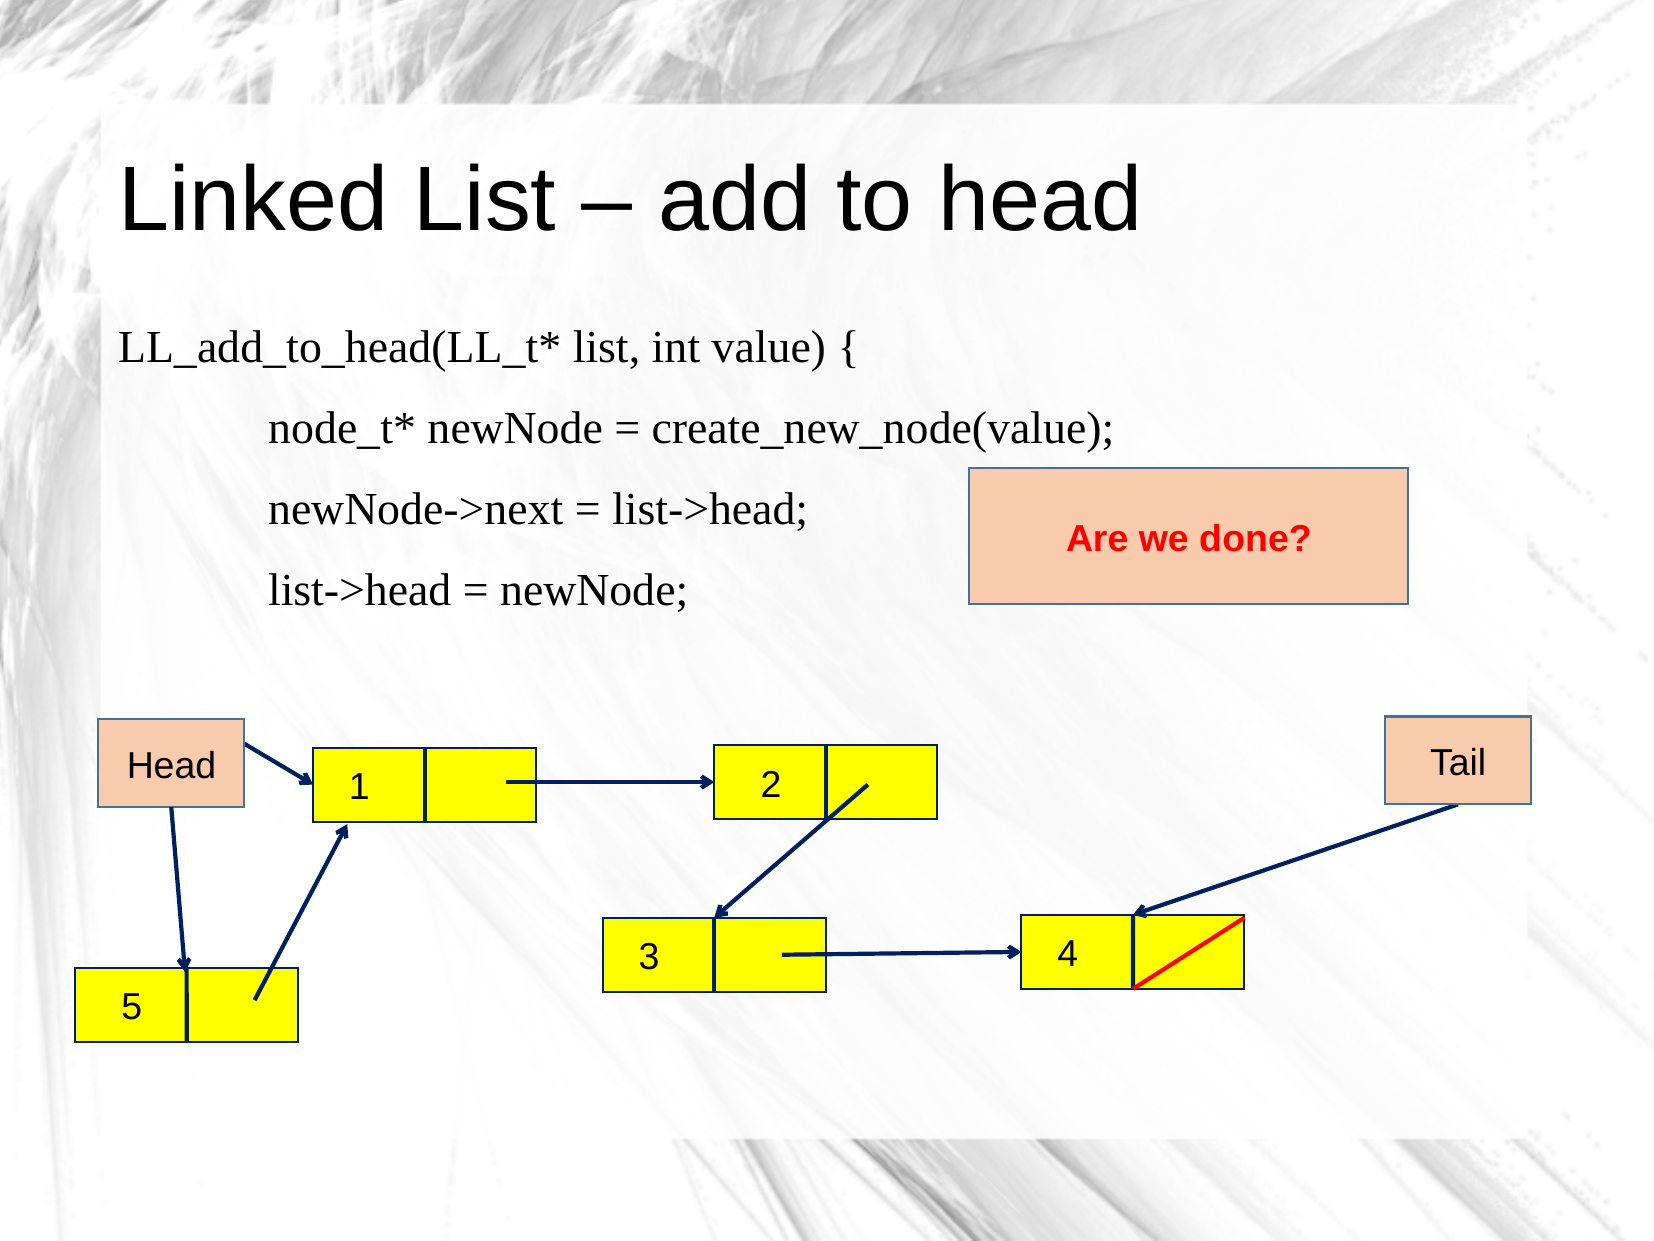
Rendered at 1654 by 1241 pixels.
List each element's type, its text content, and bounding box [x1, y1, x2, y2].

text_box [714, 784, 868, 918]
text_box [781, 951, 1021, 955]
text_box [171, 807, 185, 972]
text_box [1132, 804, 1458, 915]
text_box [1021, 914, 1245, 989]
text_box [75, 967, 299, 1042]
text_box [254, 824, 348, 1001]
text_box Head [98, 719, 245, 808]
title Linked List – add to head [118, 112, 1506, 281]
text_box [313, 747, 537, 822]
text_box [1132, 917, 1245, 989]
text_box Are we done? [969, 468, 1408, 605]
picture [0, 0, 1654, 1241]
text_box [602, 917, 826, 992]
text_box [714, 745, 938, 820]
list LL_add_to_head(LL_t* list, int value) { node_t* newNode = create_new_node(value); newNode->next = list->head; list->head = newNode; [118, 319, 1571, 1109]
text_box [240, 741, 314, 785]
text_box Tail [1384, 716, 1532, 805]
